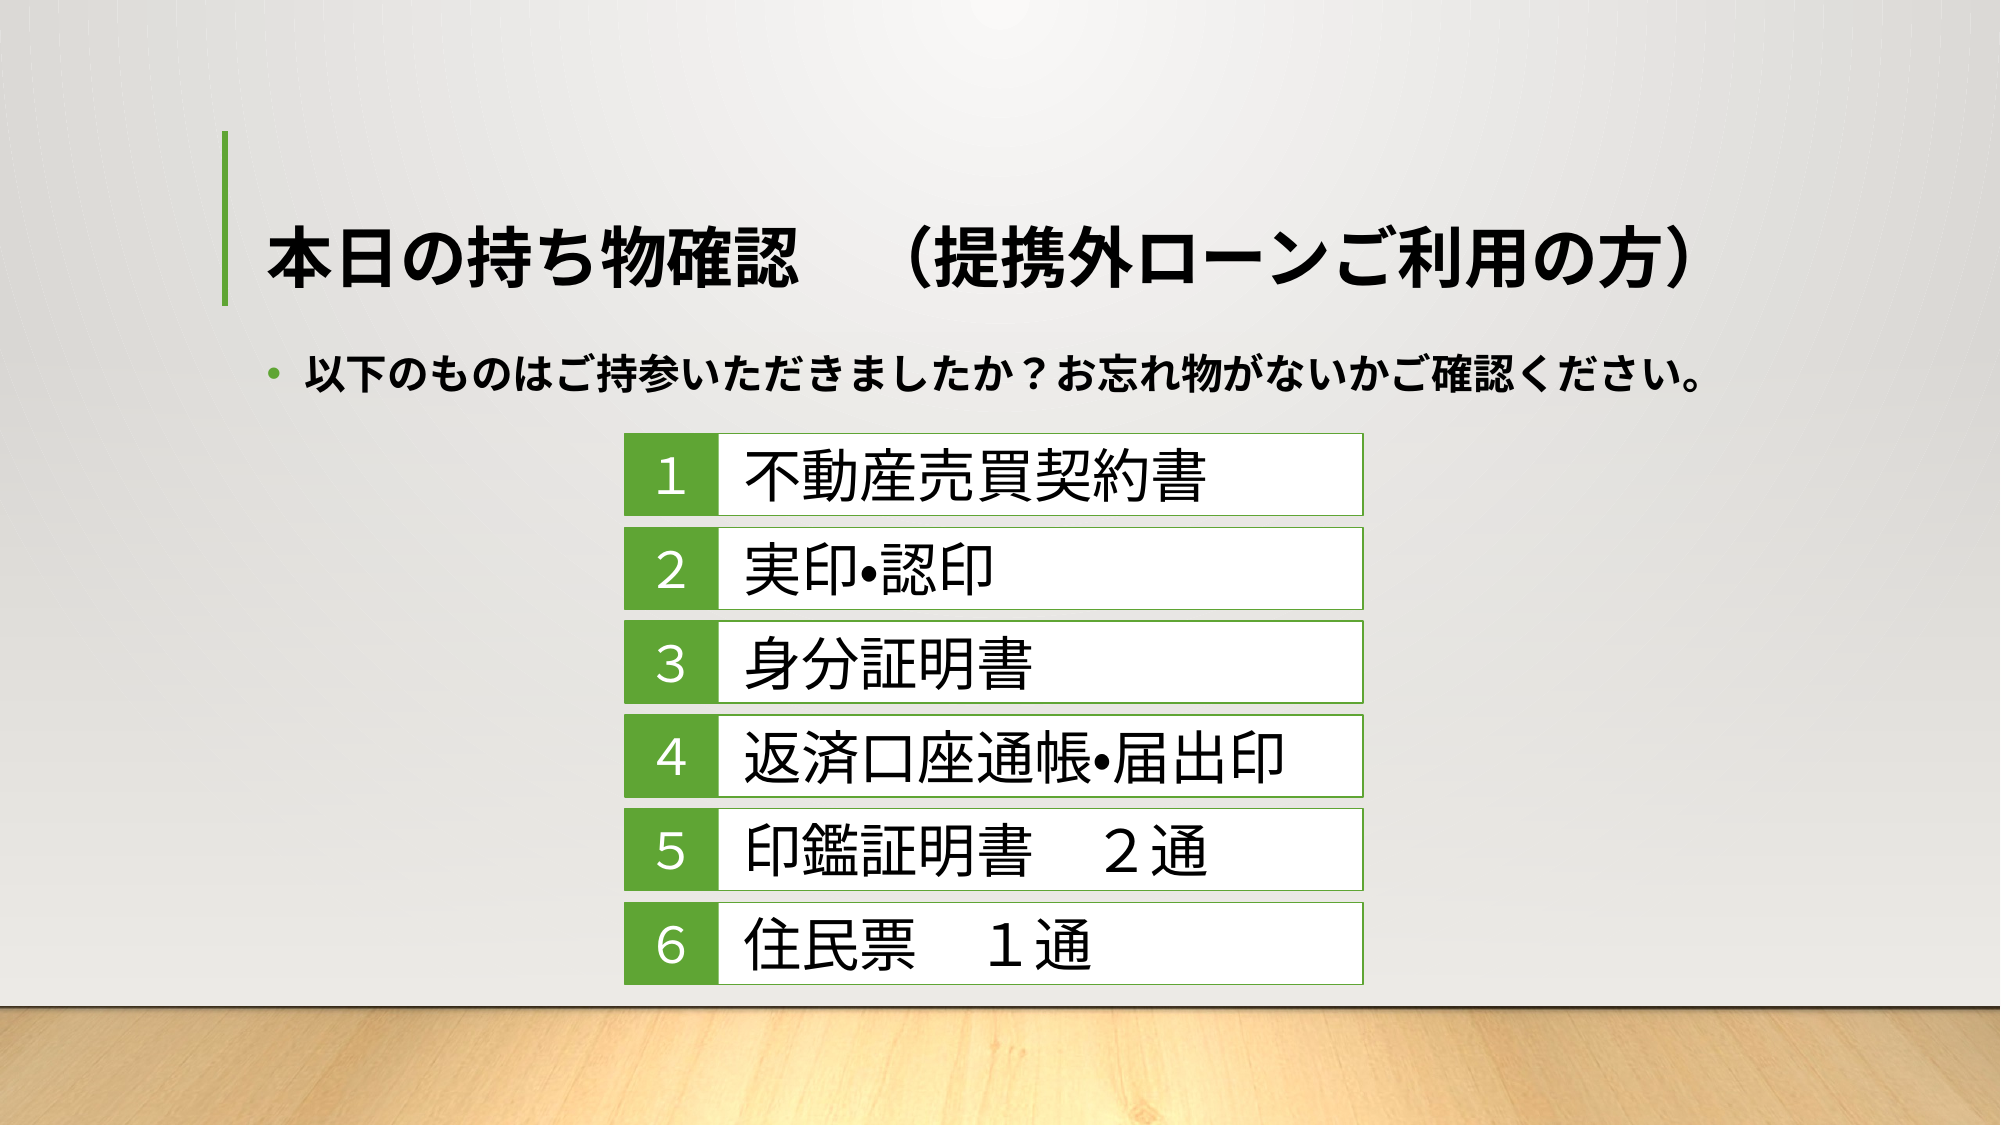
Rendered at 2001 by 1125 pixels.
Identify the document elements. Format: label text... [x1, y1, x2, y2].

text_box ６ [624, 901, 720, 986]
text_box 実印・認印 [720, 527, 1364, 610]
list 以下のものはご持参いただきましたか？お忘れ物がないかご確認ください。 [251, 330, 1814, 434]
text_box ５ [624, 807, 720, 892]
text_box 身分証明書 [720, 620, 1364, 704]
text_box 不動産売買契約書 [720, 433, 1364, 516]
text_box ２ [624, 526, 720, 611]
text_box 印鑑証明書 ２通 [720, 808, 1364, 891]
text_box 返済口座通帳・届出印 [720, 714, 1364, 798]
text_box 住民票 １通 [720, 902, 1364, 985]
title 本日の持ち物確認 （提携外ローンご利用の方） [251, 131, 1814, 305]
text_box ３ [624, 620, 720, 704]
text_box １ [624, 432, 720, 517]
text_box ４ [624, 714, 720, 798]
picture [0, 1006, 2000, 1125]
